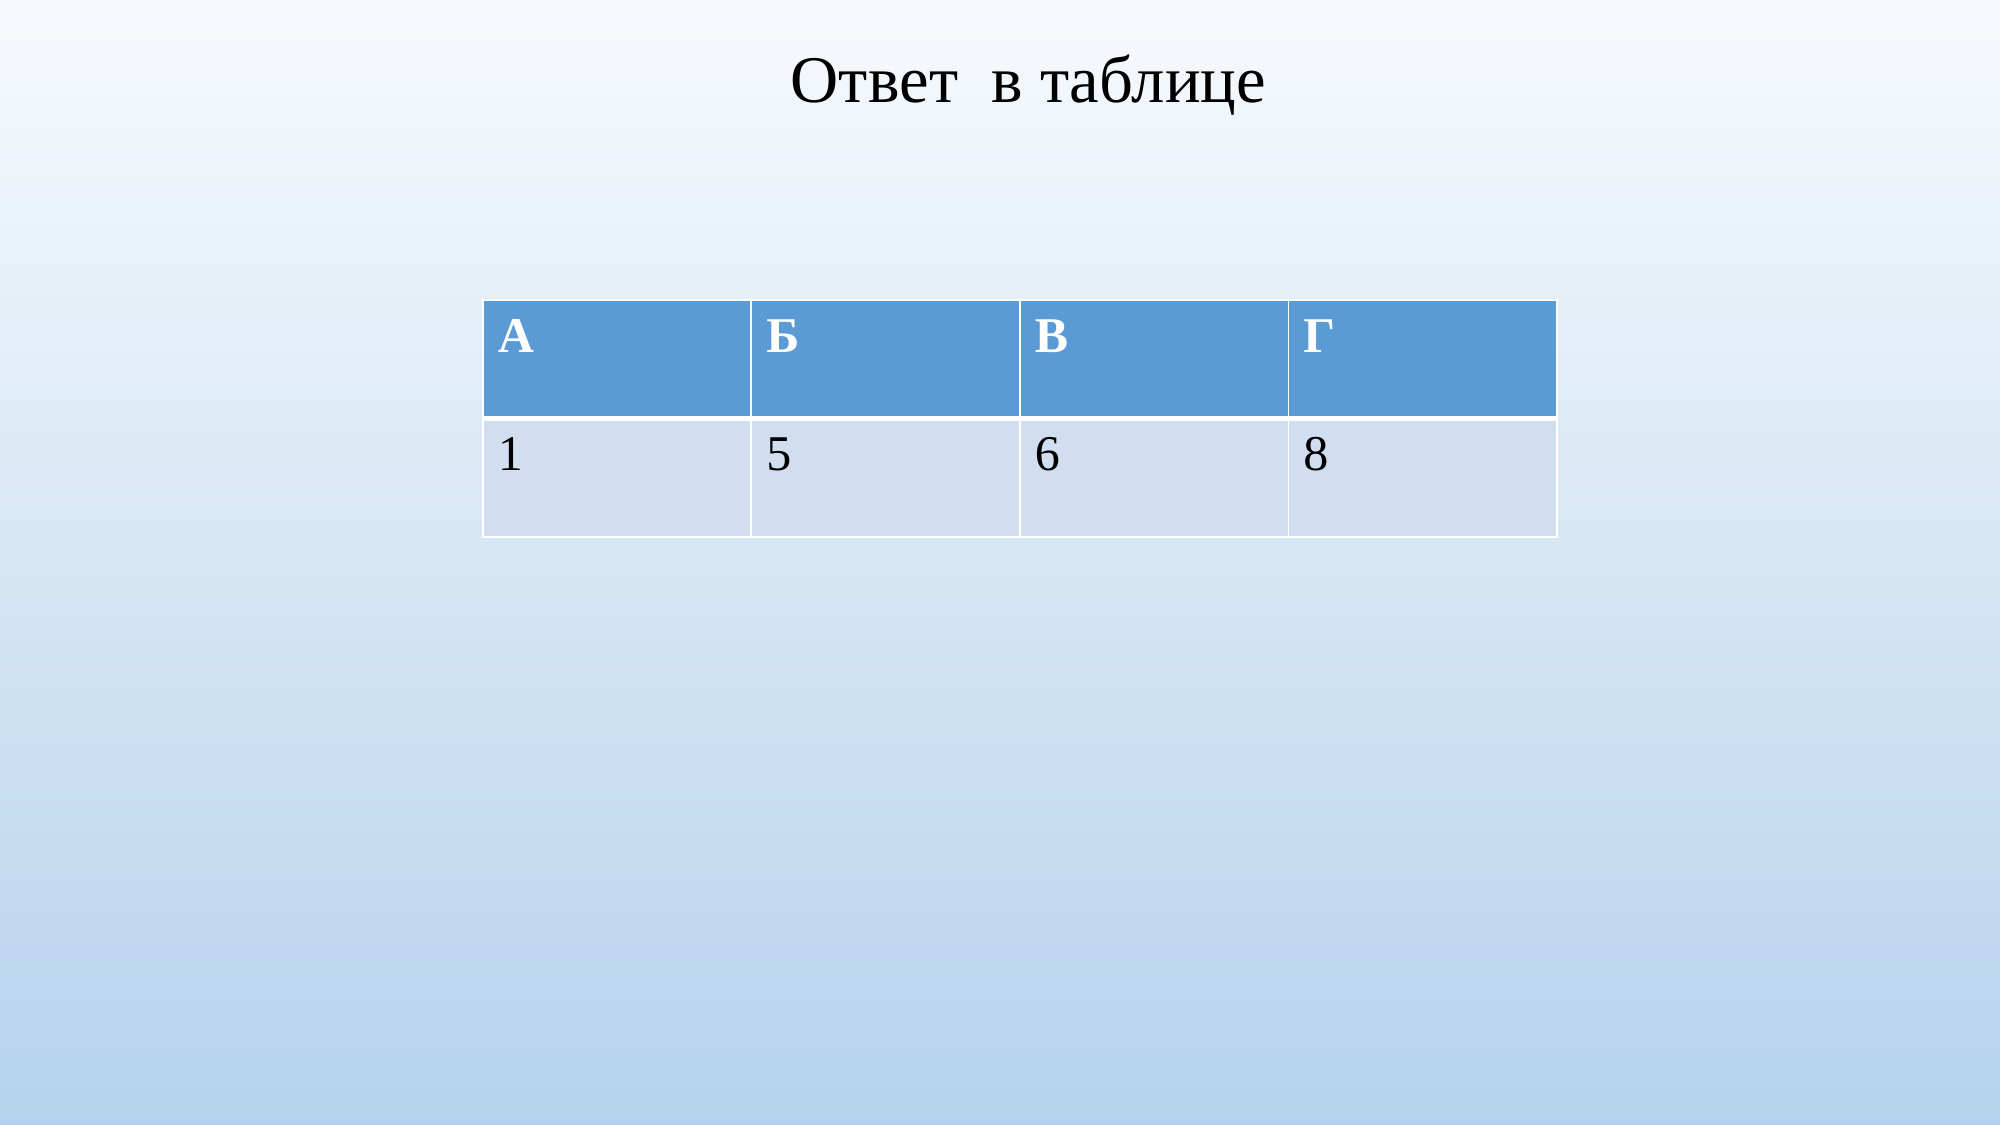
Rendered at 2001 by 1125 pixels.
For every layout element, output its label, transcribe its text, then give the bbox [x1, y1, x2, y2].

table_header Б [752, 301, 1019, 416]
table_header В [1021, 301, 1288, 416]
table_header Г [1289, 301, 1556, 416]
table_cell 6 [1021, 421, 1288, 536]
table_cell 5 [752, 421, 1019, 536]
table_cell 1 [484, 421, 750, 536]
table_header А [484, 301, 750, 416]
table_cell 8 [1289, 421, 1556, 536]
title Ответ в таблице [137, 0, 1863, 162]
